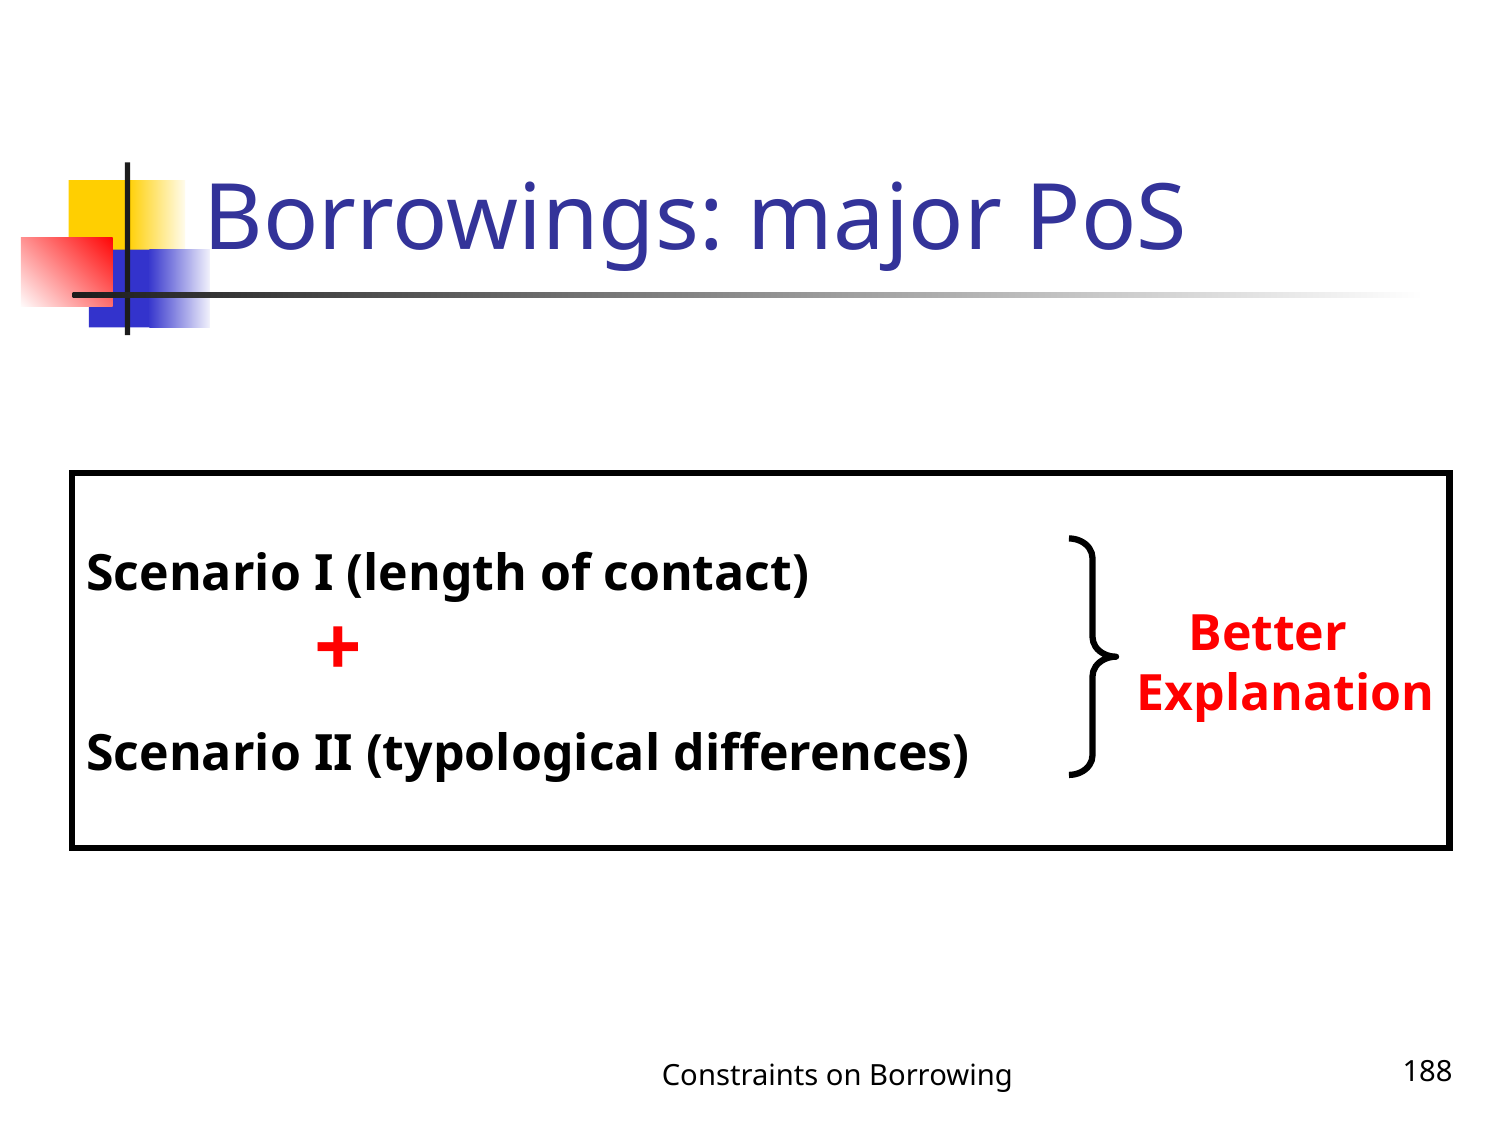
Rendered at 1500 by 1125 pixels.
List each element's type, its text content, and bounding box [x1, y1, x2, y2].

text_box [0, 945, 1500, 1111]
text_box [1068, 538, 1117, 775]
title Borrowings: major PoS [188, 224, 1468, 276]
text_box [0, 14, 1500, 224]
text_box Scenario I (length of contact) Better Explanation Scenario II (typological differences) [71, 473, 1450, 848]
text_box + [299, 586, 378, 701]
